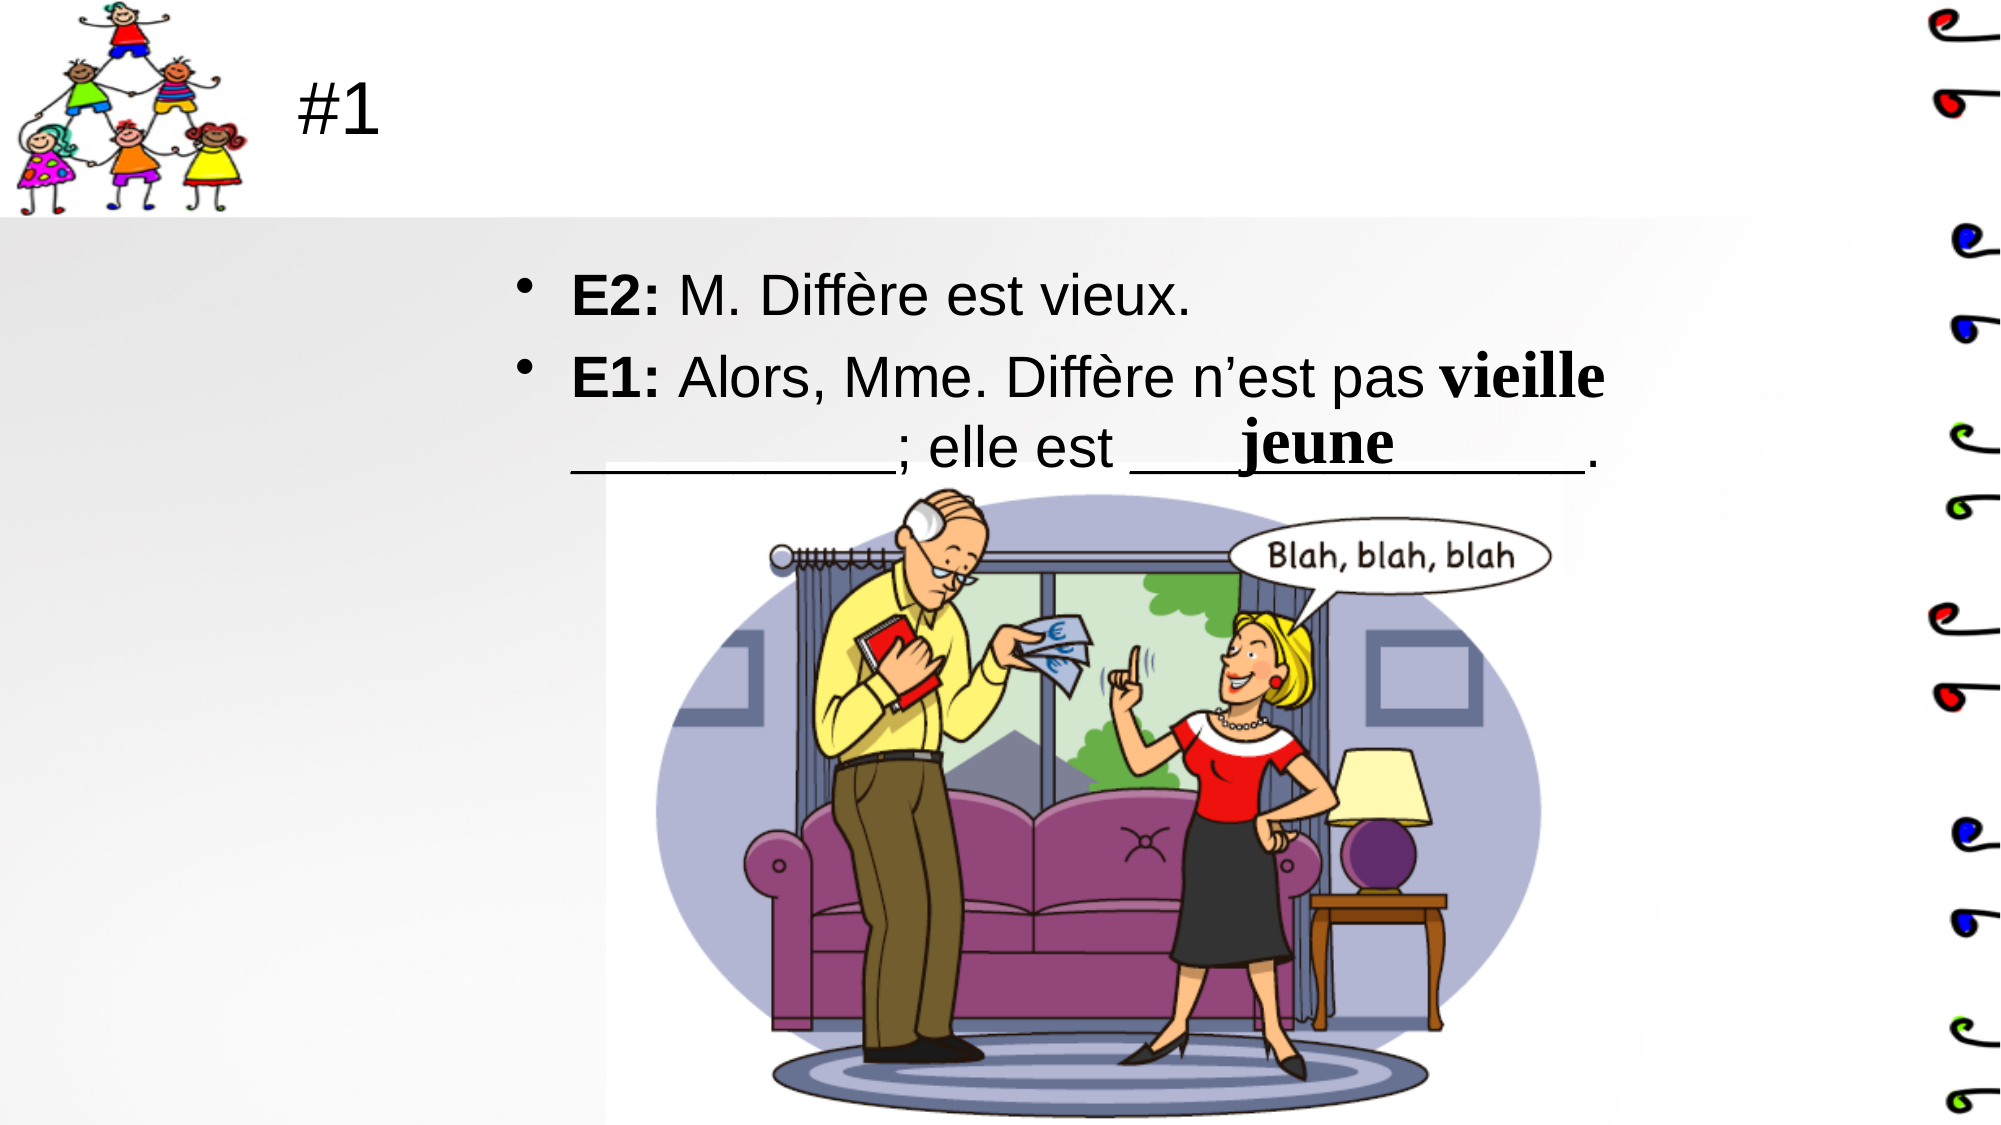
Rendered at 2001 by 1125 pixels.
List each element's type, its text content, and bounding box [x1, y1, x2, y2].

picture [0, 0, 2001, 1125]
list E2: M. Diffère est vieux. E1: Alors, Mme. Diffère n’est pas __________; elle est ______________. [499, 249, 1713, 1088]
text_box vieille [1425, 323, 1763, 419]
title #1 [283, 16, 1951, 192]
text_box jeune [1224, 389, 1563, 462]
